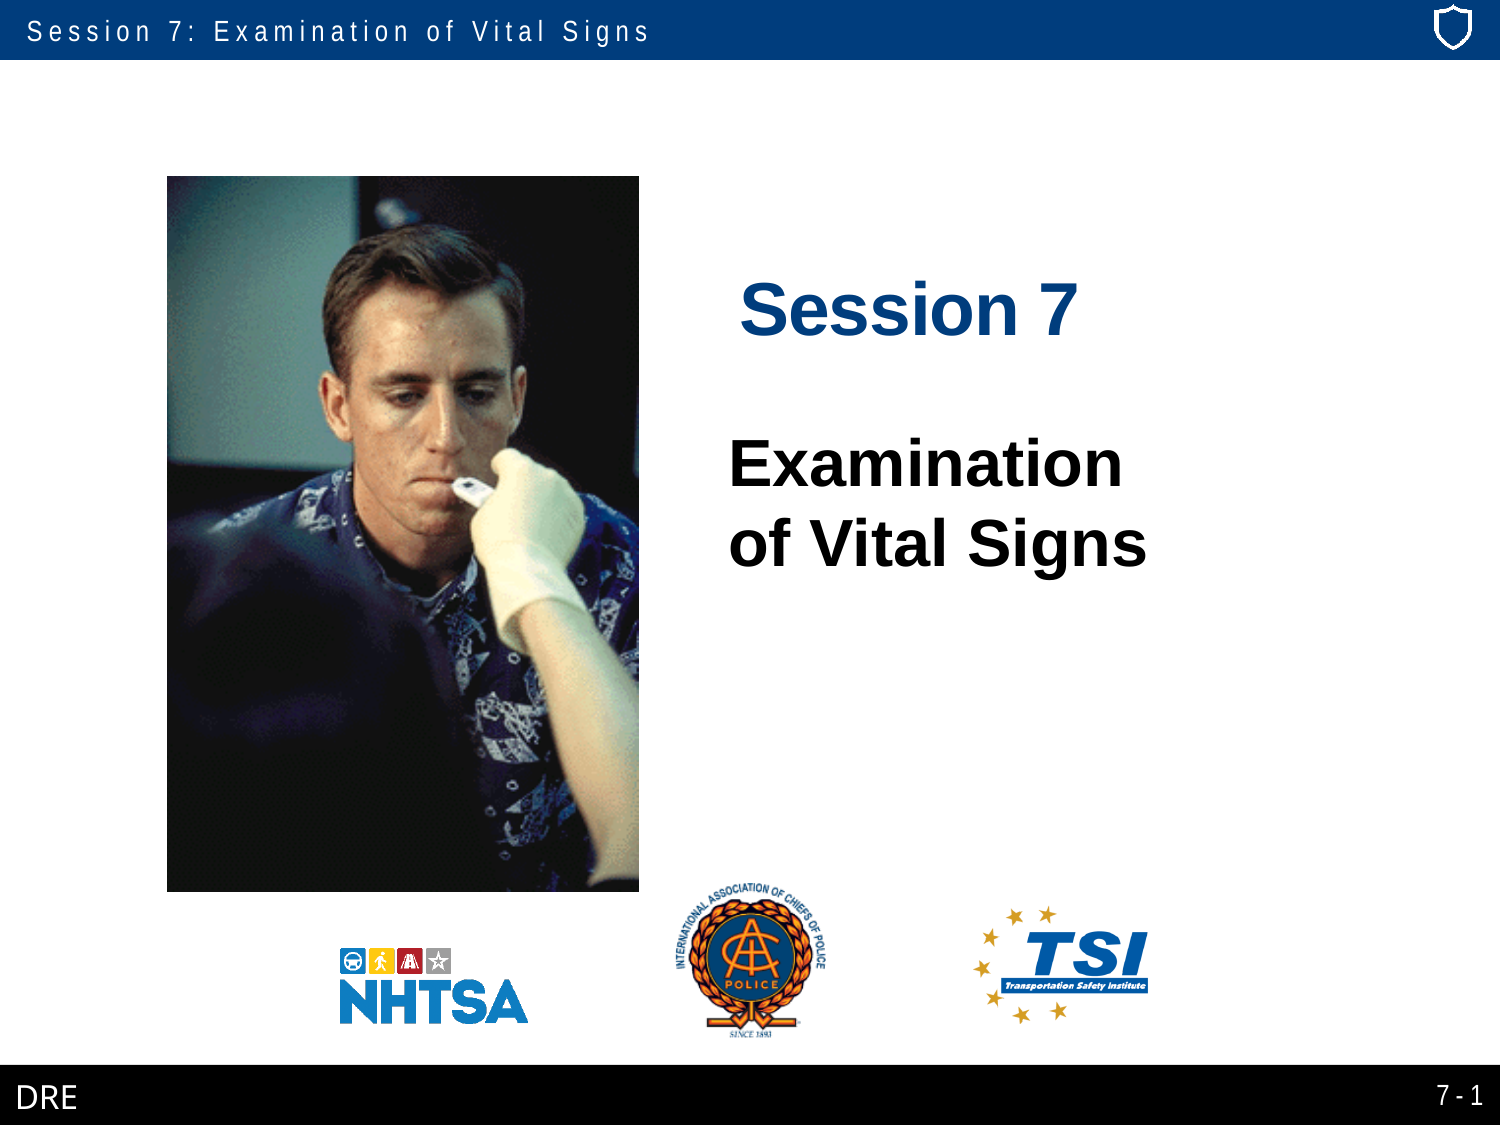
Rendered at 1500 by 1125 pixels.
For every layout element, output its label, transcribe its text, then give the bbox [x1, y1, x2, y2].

picture [1434, 4, 1472, 50]
slide_number 7-1 [1218, 1063, 1499, 1124]
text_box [339, 873, 1161, 1050]
text_box Examination of Vital Signs [713, 412, 1383, 700]
title Session 7 [724, 234, 1349, 375]
picture [167, 175, 639, 893]
